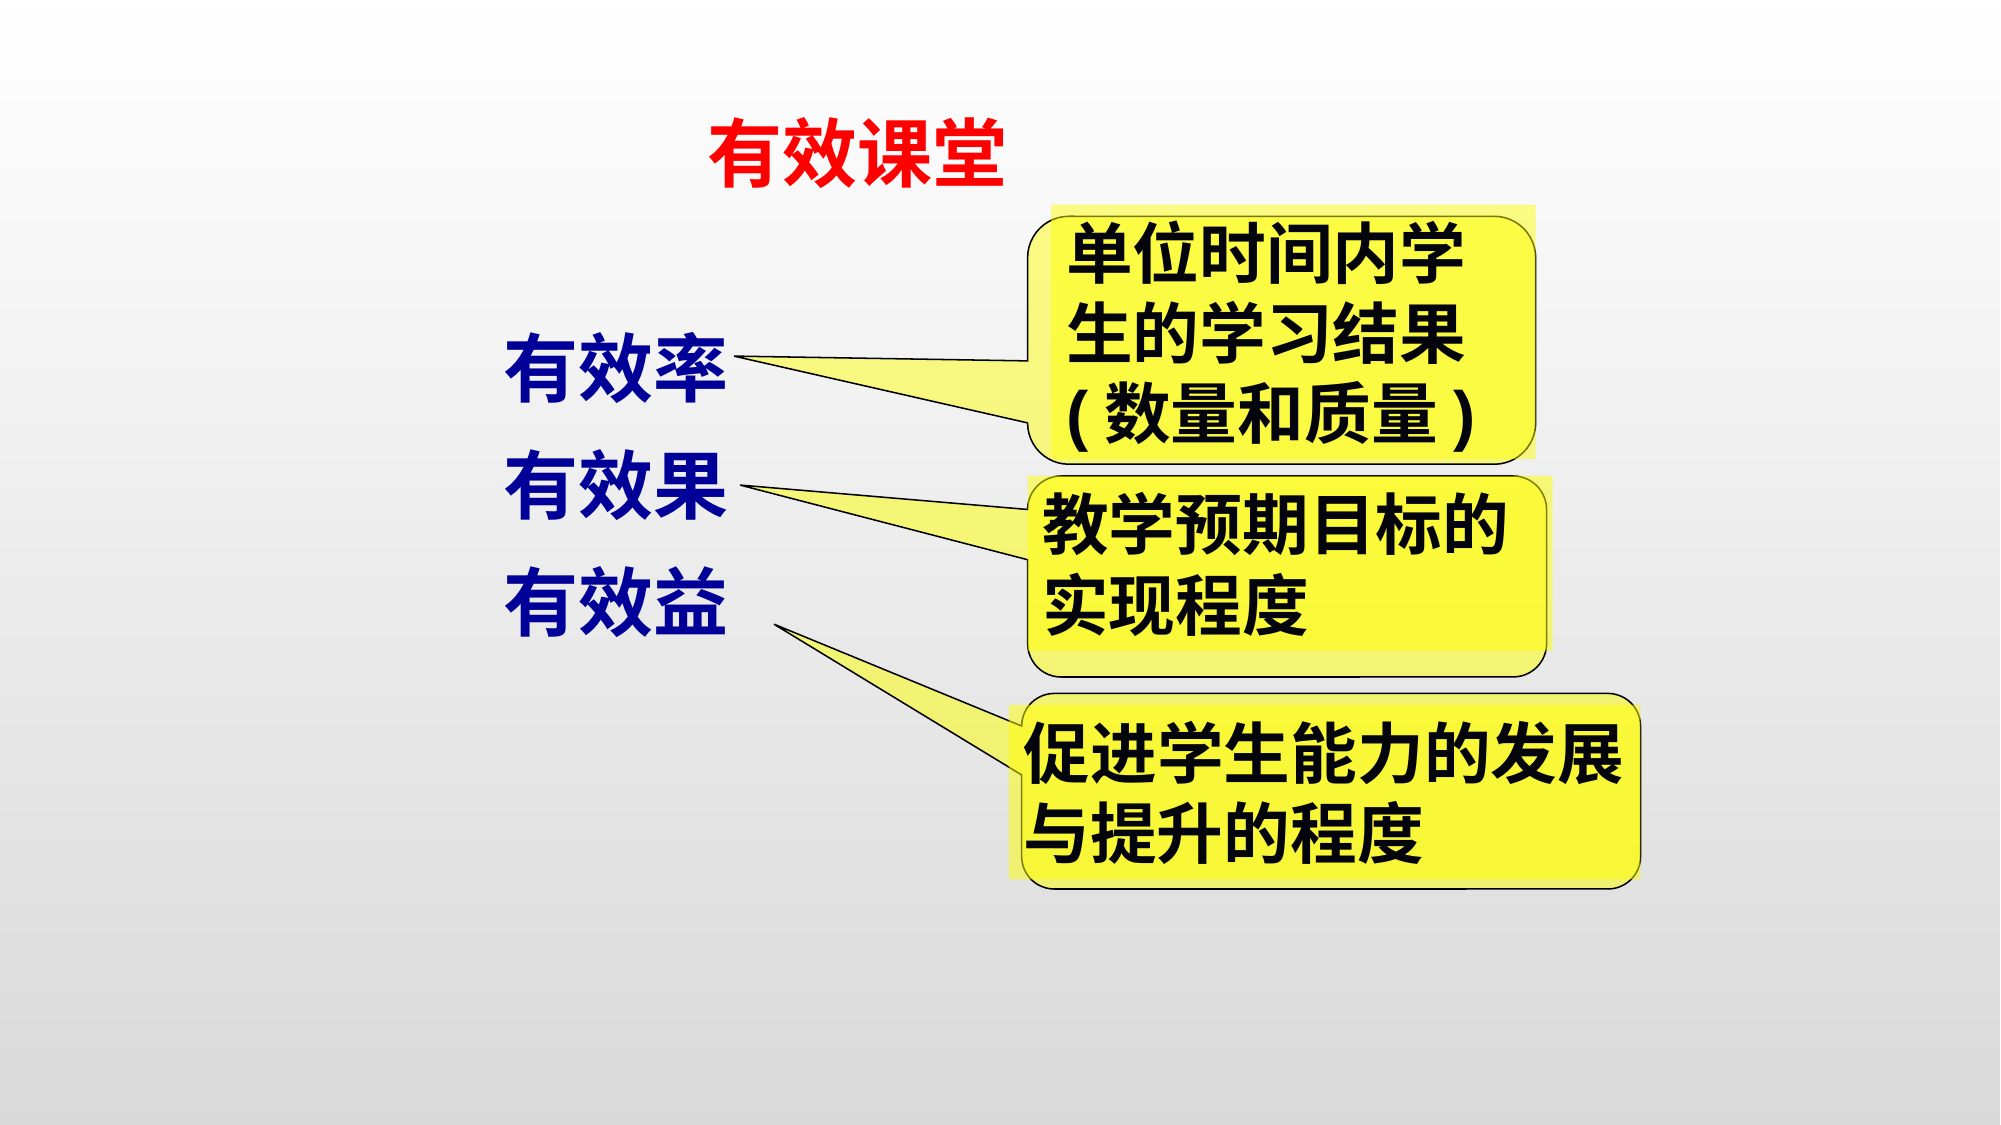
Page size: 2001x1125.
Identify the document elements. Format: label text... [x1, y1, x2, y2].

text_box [1027, 475, 1553, 677]
text_box 有效课堂 [693, 98, 1028, 204]
text_box 有效率 有效果 有效益 [488, 287, 1641, 653]
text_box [1027, 204, 1536, 465]
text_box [1008, 693, 1641, 889]
